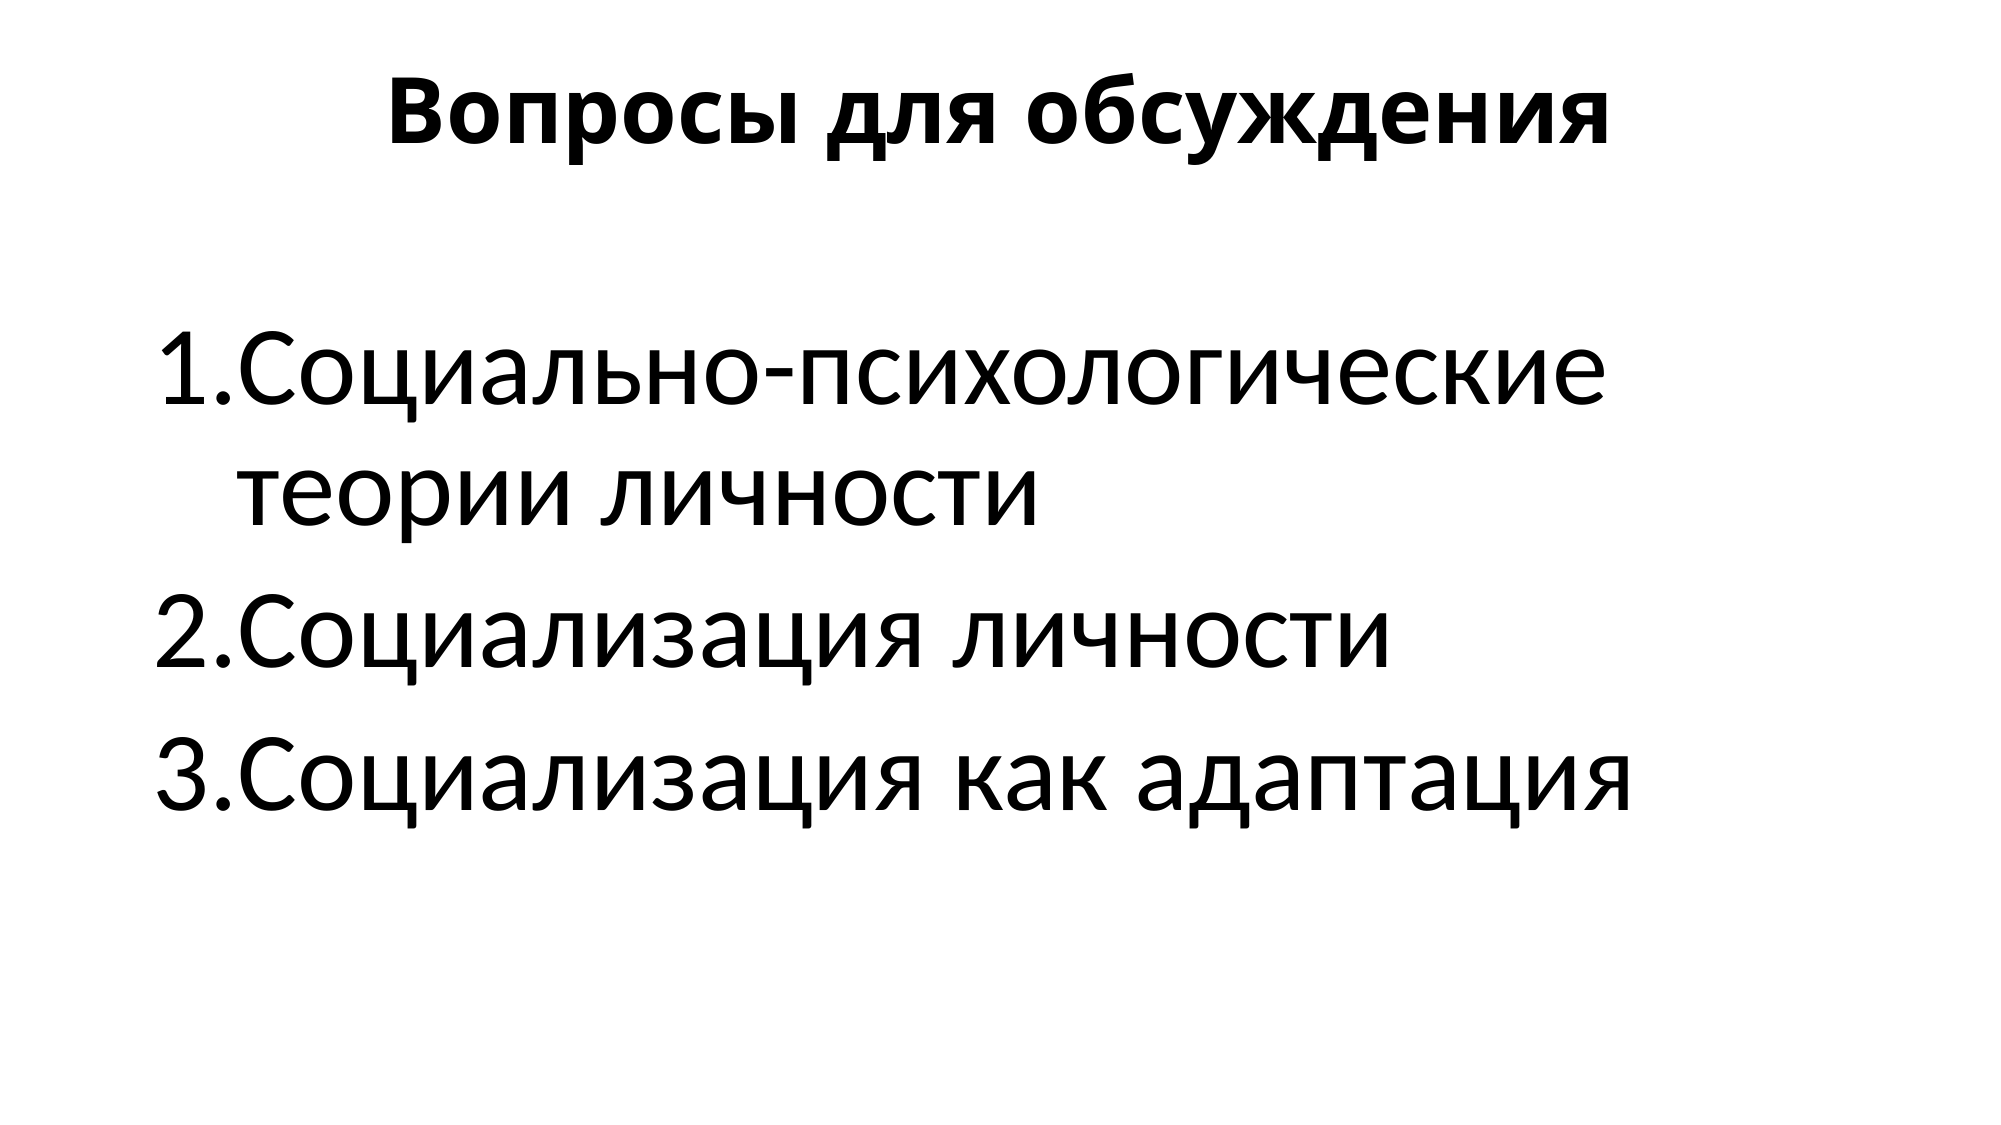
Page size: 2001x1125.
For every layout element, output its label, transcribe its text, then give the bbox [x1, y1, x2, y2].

list Социально-психологические теории личности Социализация личности Социализация как адаптация [137, 299, 1863, 1014]
title Вопросы для обсуждения [137, 59, 1863, 278]
